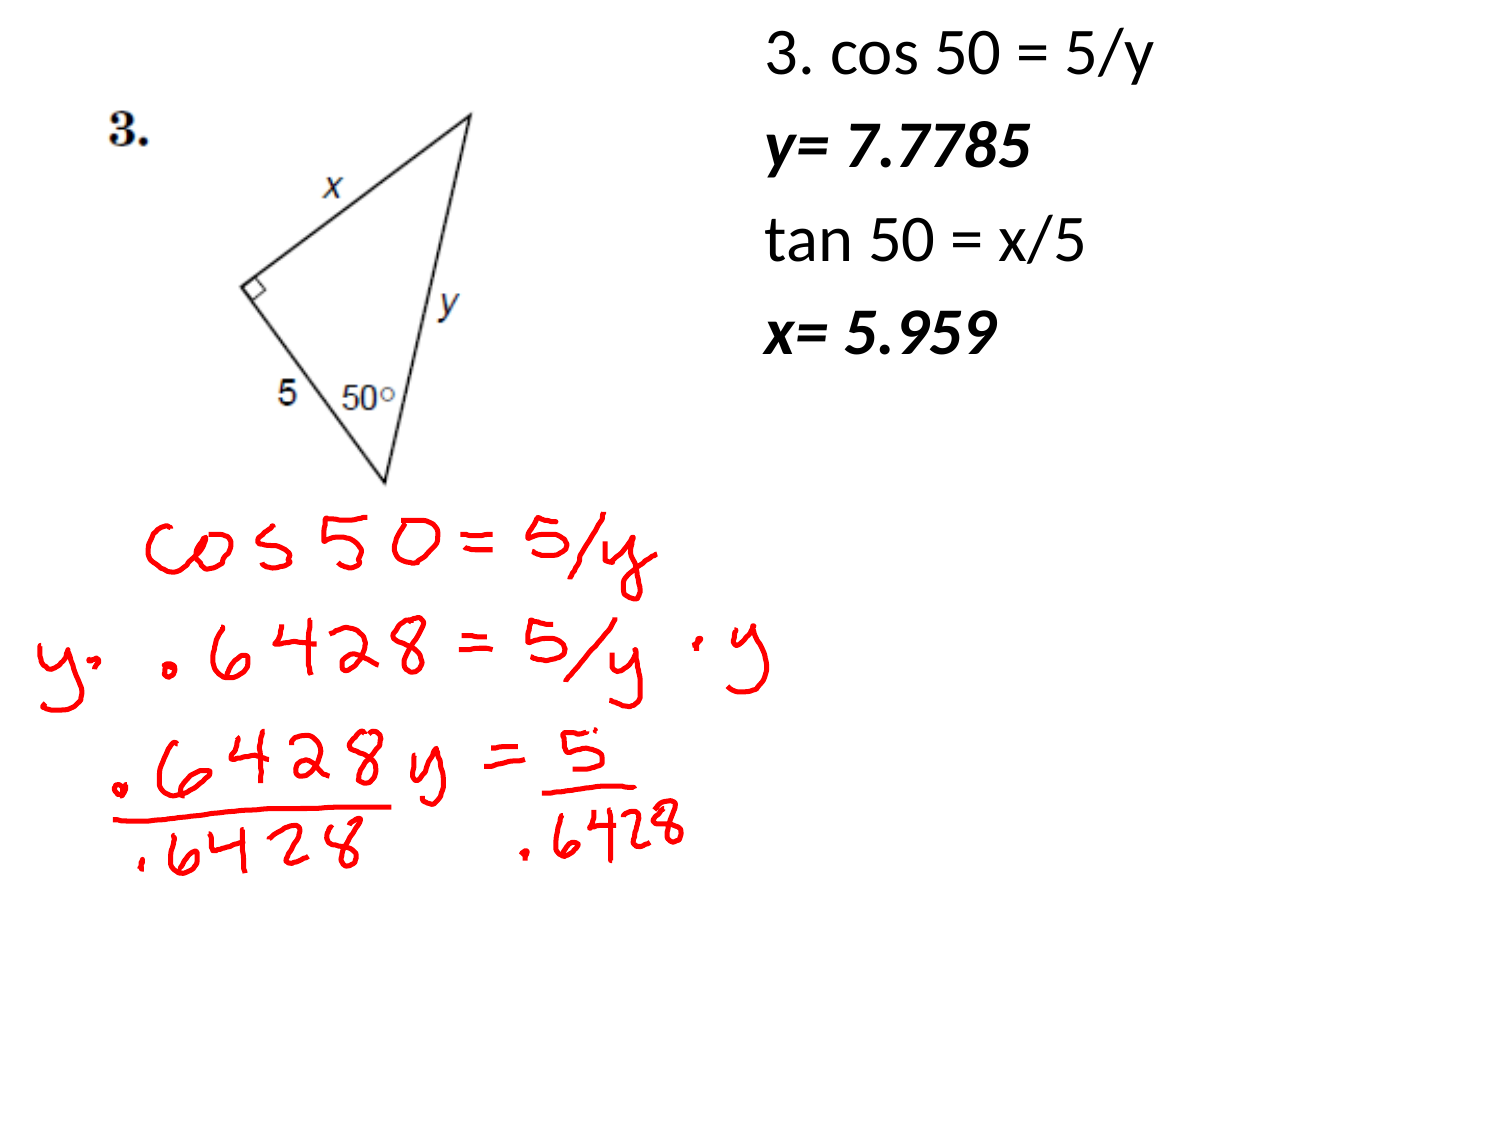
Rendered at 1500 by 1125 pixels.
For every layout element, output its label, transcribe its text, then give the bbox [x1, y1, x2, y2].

text_box 3. cos 50 = 5/y y= 7.7785 tan 50 = x/5 x= 5.959 [749, 0, 1500, 375]
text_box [39, 511, 767, 874]
picture [74, 74, 537, 511]
